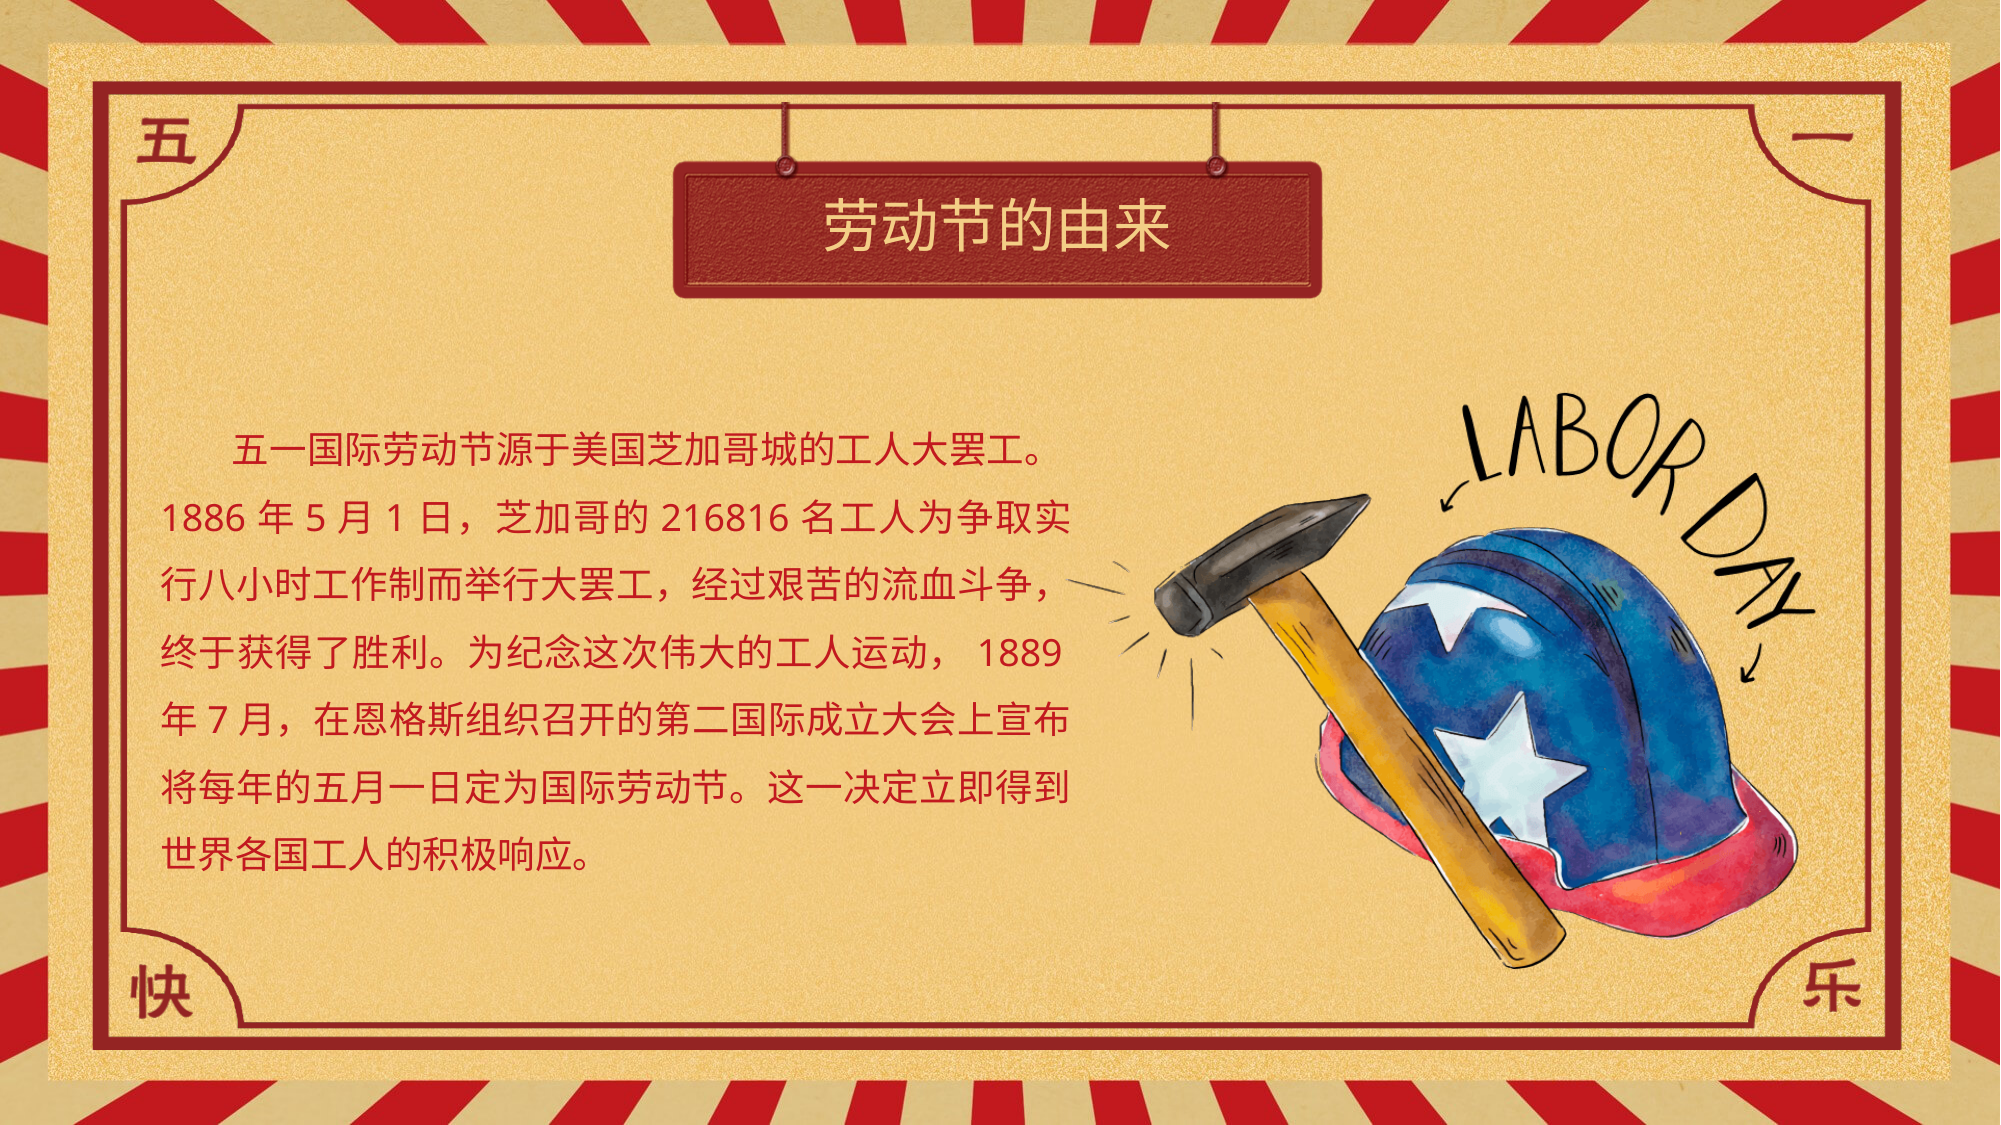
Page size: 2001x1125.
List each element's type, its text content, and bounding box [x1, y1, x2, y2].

picture [0, 11, 2000, 1125]
picture [0, 0, 2000, 10]
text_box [506, 102, 1488, 318]
text_box 五一国际劳动节源于美国芝加哥城的工人大罢工。1886年5月1日，芝加哥的216816名工人为争取实行八小时工作制而举行大罢工，经过艰苦的流血斗争，终于获得了胜利。为纪念这次伟大的工人运动，1889年7月，在恩格斯组织召开的第二国际成立大会上宣布将每年的五月一日定为国际劳动节。这一决定立即得到世界各国工人的积极响应。 [145, 396, 1065, 884]
